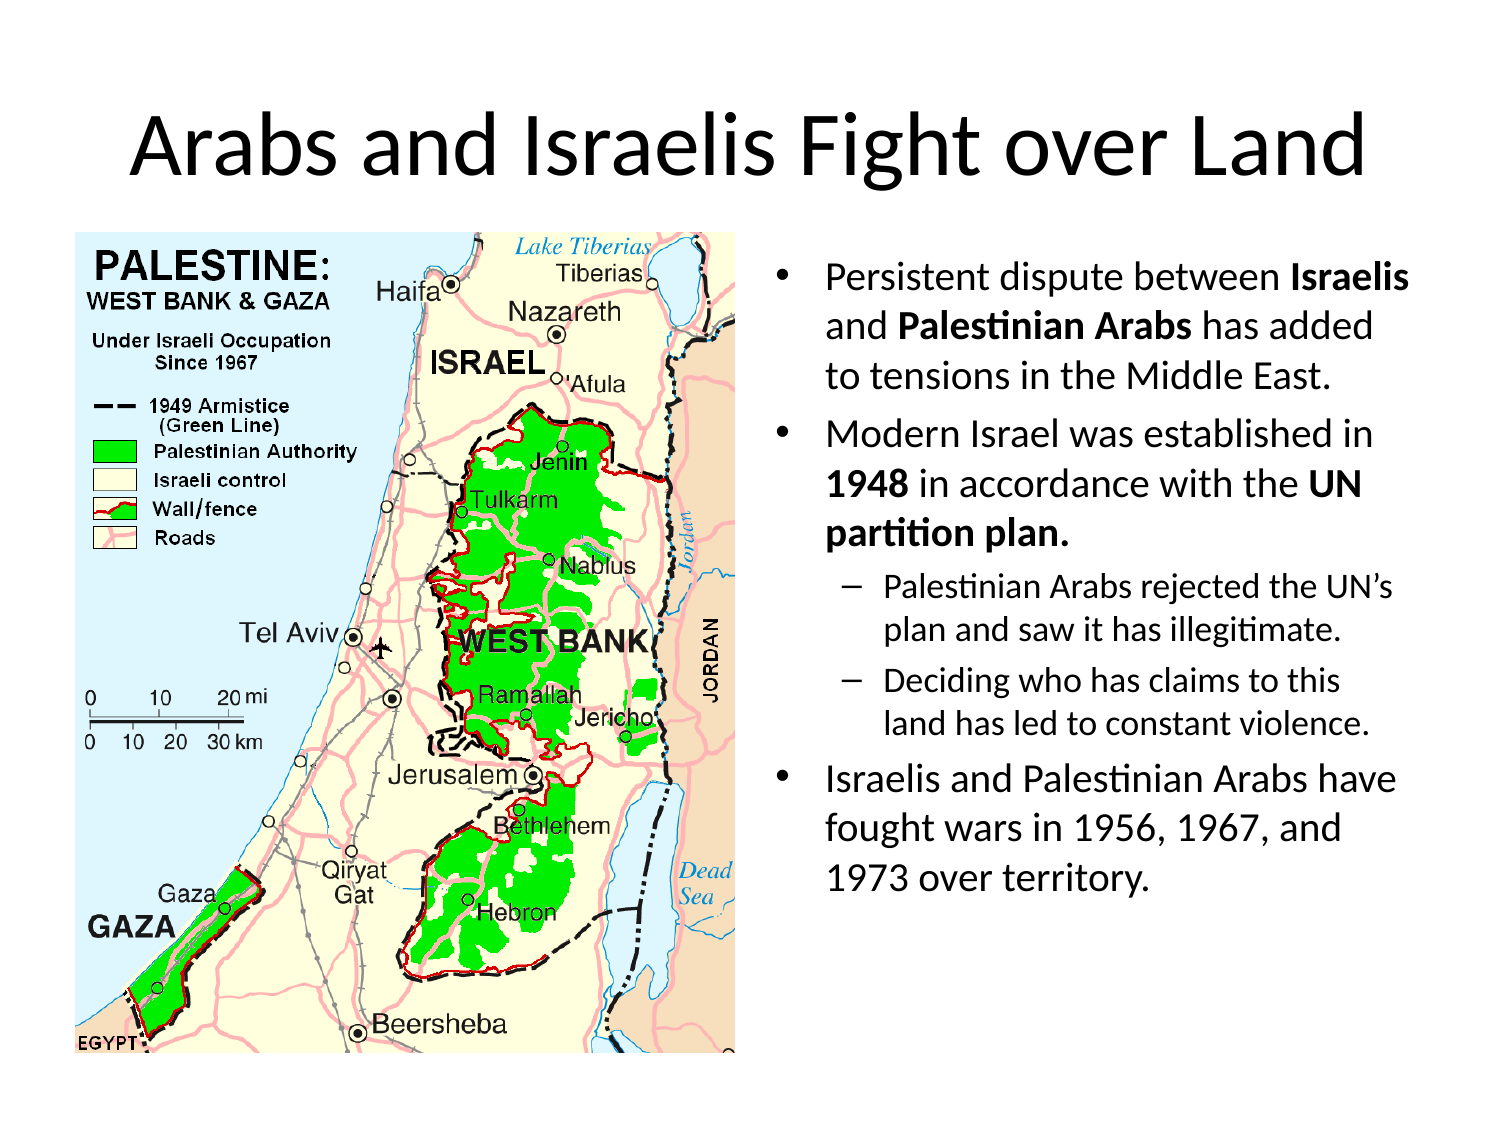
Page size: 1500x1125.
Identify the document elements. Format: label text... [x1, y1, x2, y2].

picture [74, 232, 735, 1053]
title Arabs and Israelis Fight over Land [75, 45, 1425, 233]
list Persistent dispute between Israelis and Palestinian Arabs has added to tensions in the Middle East. Modern Israel was established in 1948 in accordance with the UN partition plan. Palestinian Arabs rejected the UN’s plan and saw it has illegitimate. Deciding who has claims to this land has led to constant violence. Israelis and Palestinian Arabs have fought wars in 1956, 1967, and 1973 over territory. [760, 241, 1425, 1005]
